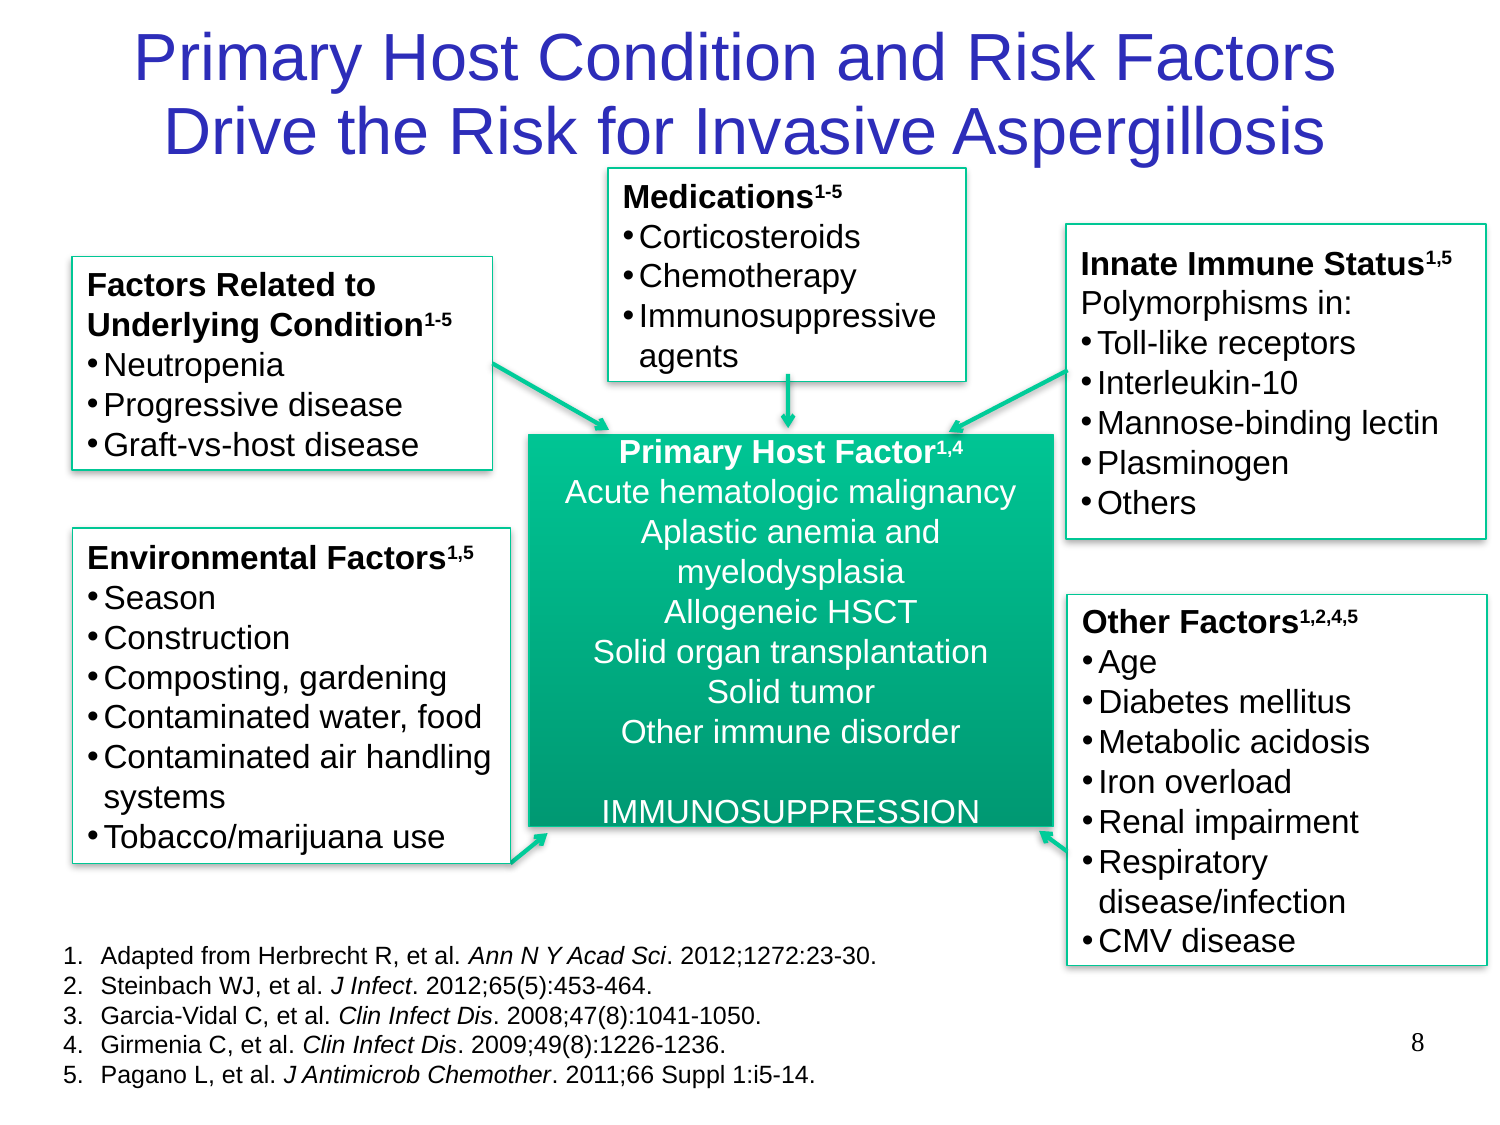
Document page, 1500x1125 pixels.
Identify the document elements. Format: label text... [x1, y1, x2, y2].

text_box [510, 832, 548, 864]
text_box Environmental Factors1,5 Season Construction Composting, gardening Contaminated water, food Contaminated air handling systems Tobacco/marijuana use [72, 527, 511, 864]
text_box Other Factors1,2,4,5 Age Diabetes mellitus Metabolic acidosis Iron overload Renal impairment Respiratory disease/infection CMV disease [1066, 594, 1488, 966]
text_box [1038, 830, 1068, 852]
slide_number 8 [1075, 1024, 1425, 1103]
text_box Primary Host Factor1,4 Acute hematologic malignancy Aplastic anemia and myelodysplasia Allogeneic HSCT Solid organ transplantation Solid tumor Other immune disorder IMMUNOSUPPRESSION [528, 434, 1054, 827]
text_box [948, 370, 1068, 432]
text_box Innate Immune Status1,5 Polymorphisms in: Toll-like receptors Interleukin-10 Mannose-binding lectin Plasminogen Others [1065, 223, 1487, 540]
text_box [492, 363, 610, 431]
text_box Adapted from Herbrecht R, et al. Ann N Y Acad Sci. 2012;1272:23-30. Steinbach WJ, et al. J Infect. 2012;65(5):453-464. Garcia-Vidal C, et al. Clin Infect Dis. 2008;47(8):1041-1050. Girmenia C, et al. Clin Infect Dis. 2009;49(8):1226-1236. Pagano L, et al. J Antimicrob Chemother. 2011;66 Suppl 1:i5-14. [48, 931, 900, 1097]
text_box Factors Related to Underlying Condition1-5 Neutropenia Progressive disease Graft-vs-host disease [71, 256, 493, 471]
text_box Medications1-5 Corticosteroids Chemotherapy Immunosuppressive agents [607, 167, 967, 382]
title Primary Host Condition and Risk Factors Drive the Risk for Invasive Aspergillosis [70, 1, 1421, 190]
